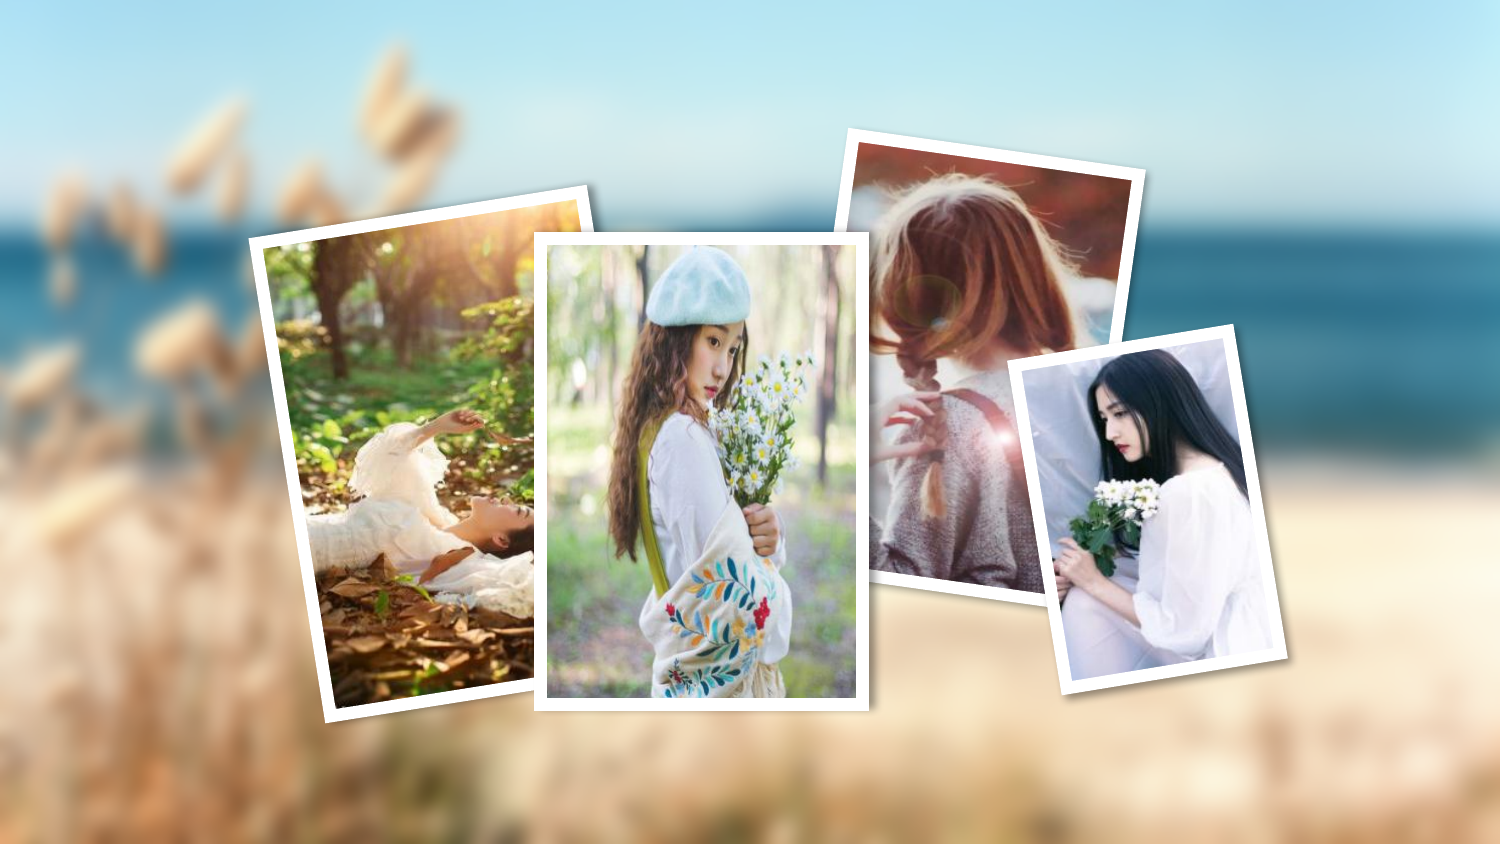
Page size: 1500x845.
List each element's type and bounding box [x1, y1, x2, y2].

text_box [1014, 330, 1281, 689]
text_box [255, 191, 588, 717]
text_box [839, 134, 1139, 601]
picture [0, 0, 1500, 844]
text_box [540, 238, 863, 705]
